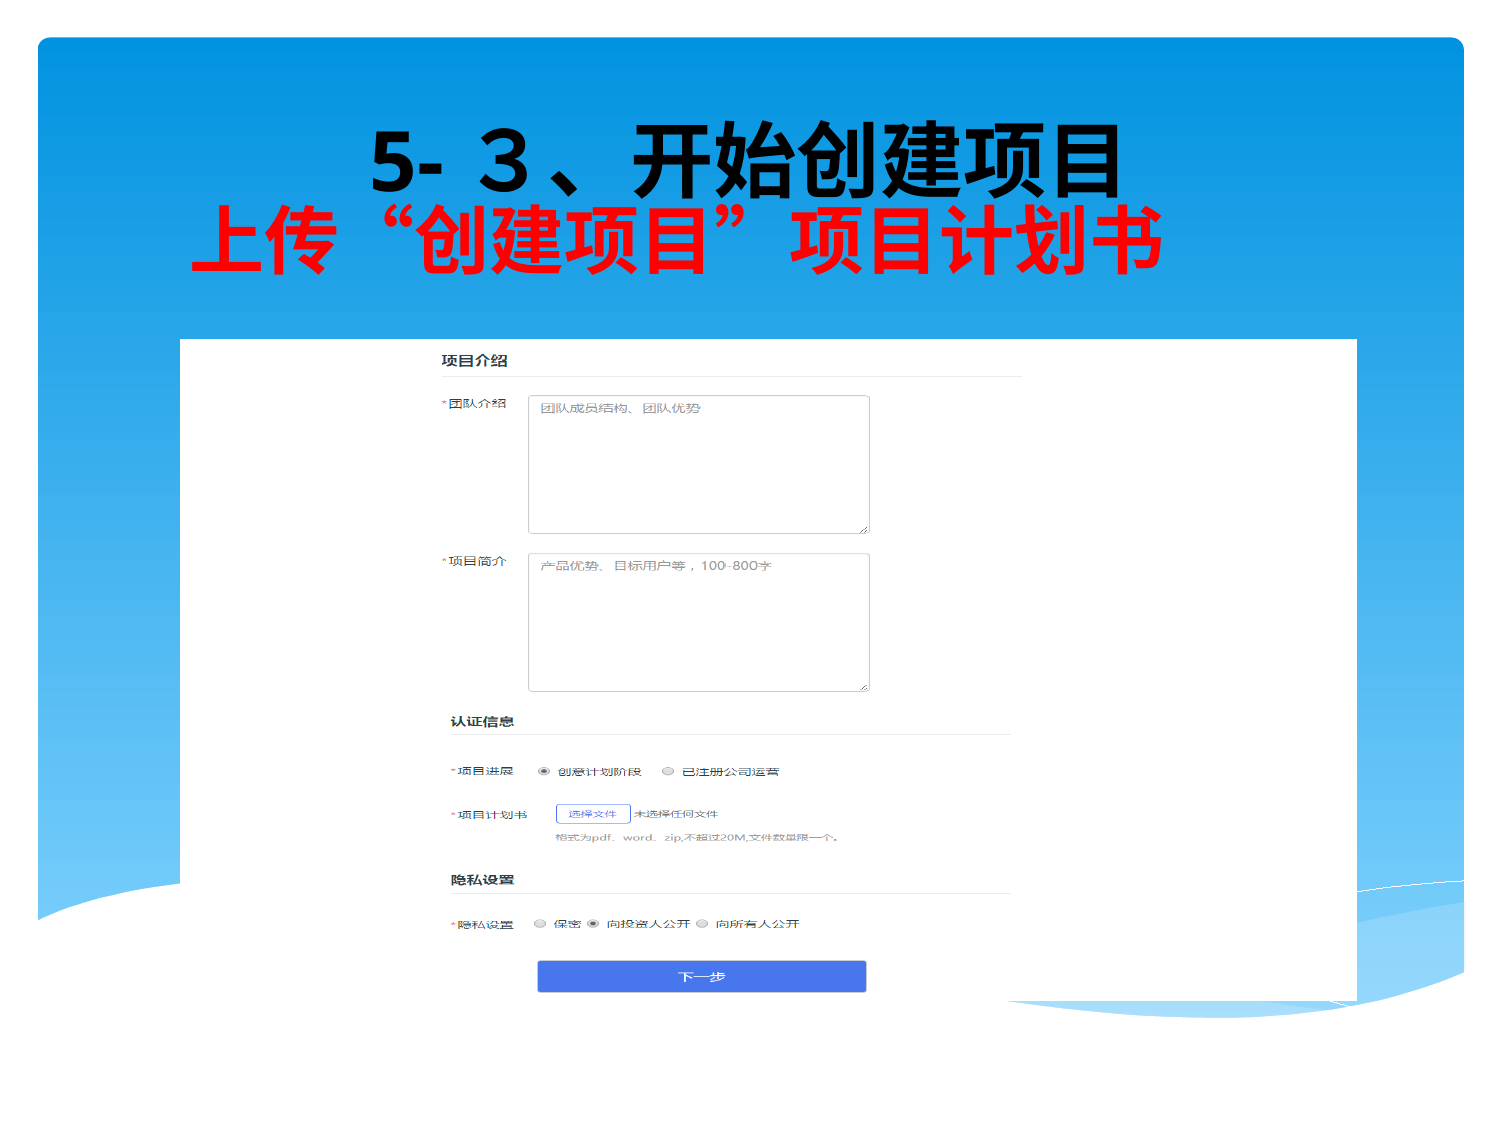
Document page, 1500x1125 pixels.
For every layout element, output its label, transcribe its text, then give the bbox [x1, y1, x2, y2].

title 5-３、开始创建项目 [75, 55, 1425, 261]
picture [180, 339, 1357, 1002]
text_box 上传“创建项目”项目计划书 [174, 186, 1211, 291]
